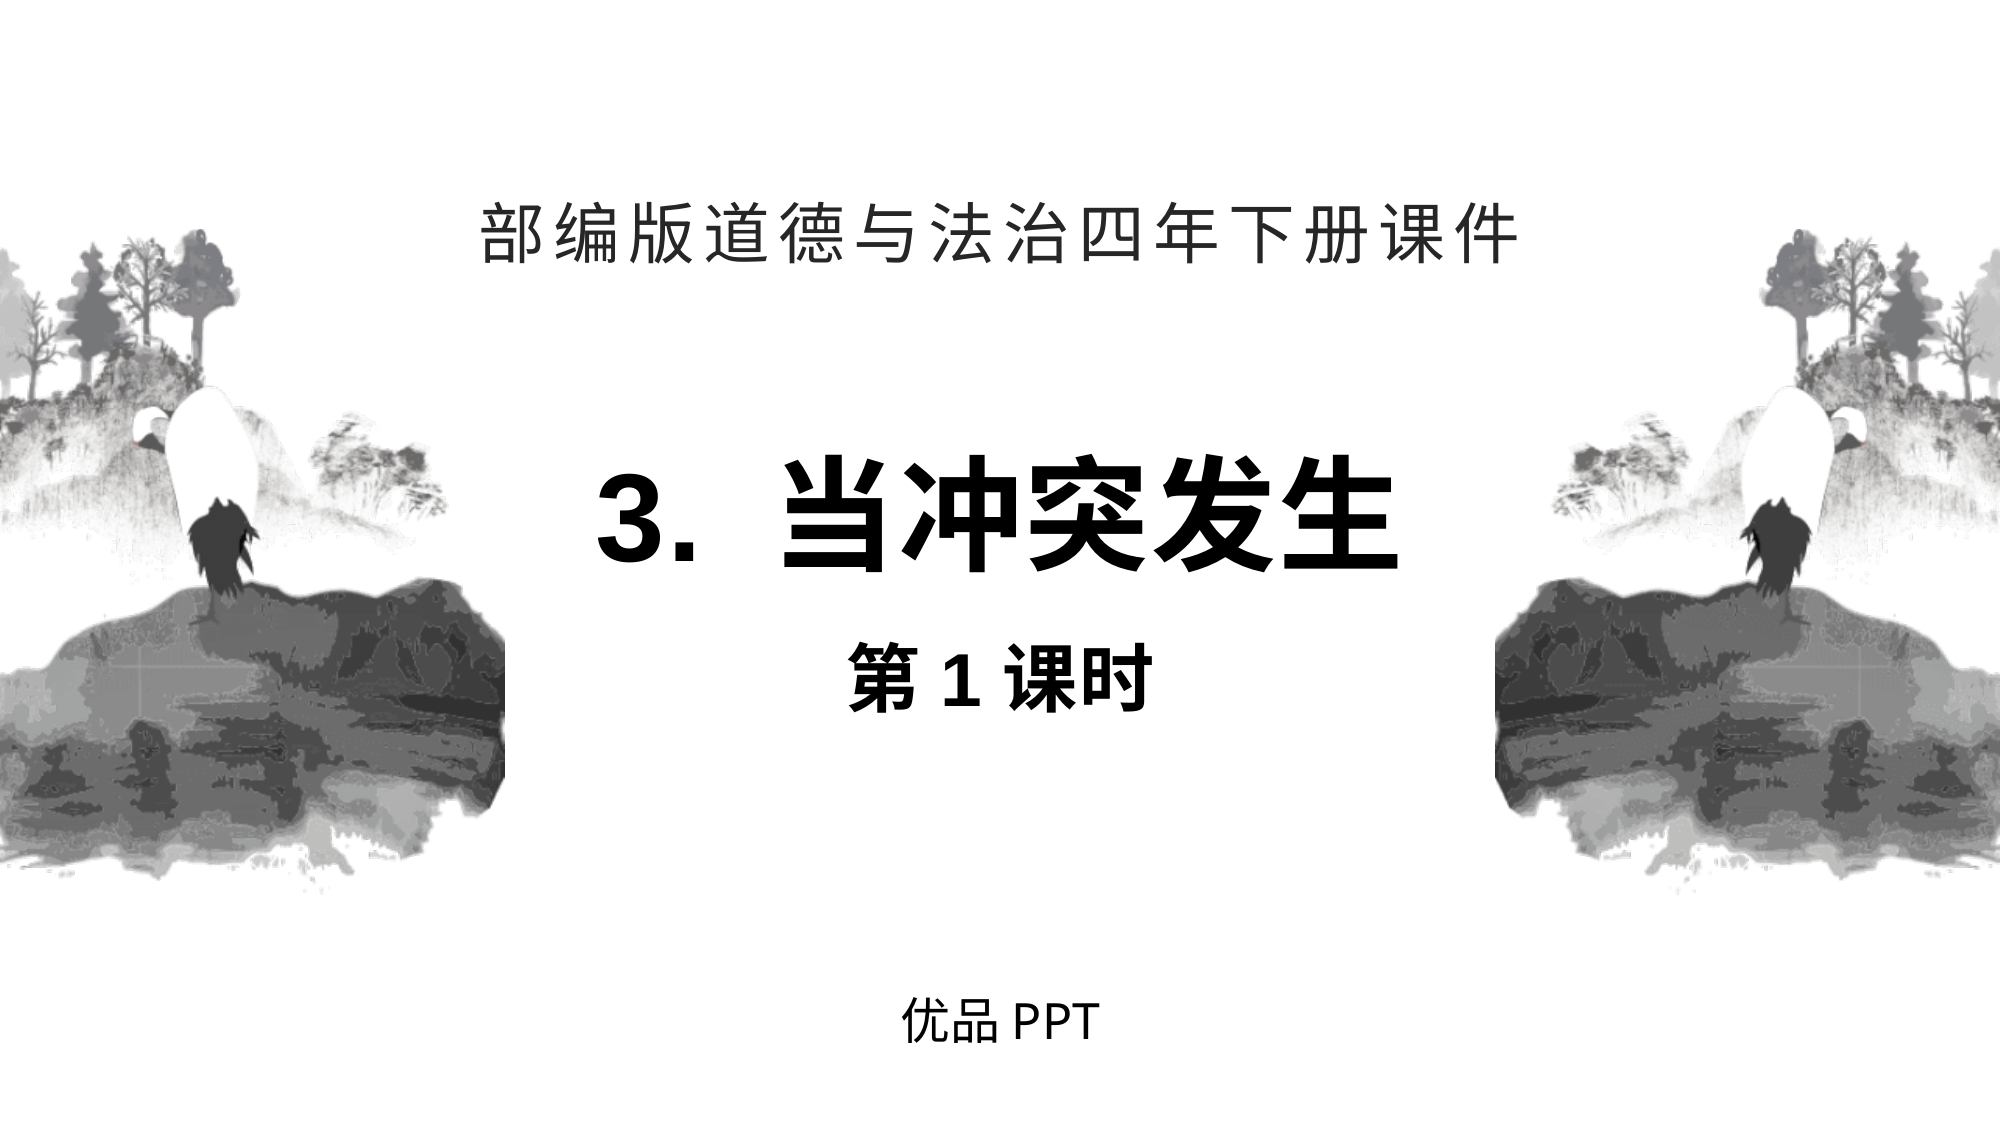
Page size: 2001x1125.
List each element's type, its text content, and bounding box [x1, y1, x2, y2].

text_box 3. 当冲突发生 第1课时 [0, 353, 2000, 468]
text_box 优品PPT [0, 975, 2000, 1057]
picture [1495, 468, 2000, 896]
picture [0, 468, 505, 896]
title 部编版道德与法治四年下册课件 [0, 66, 2000, 353]
